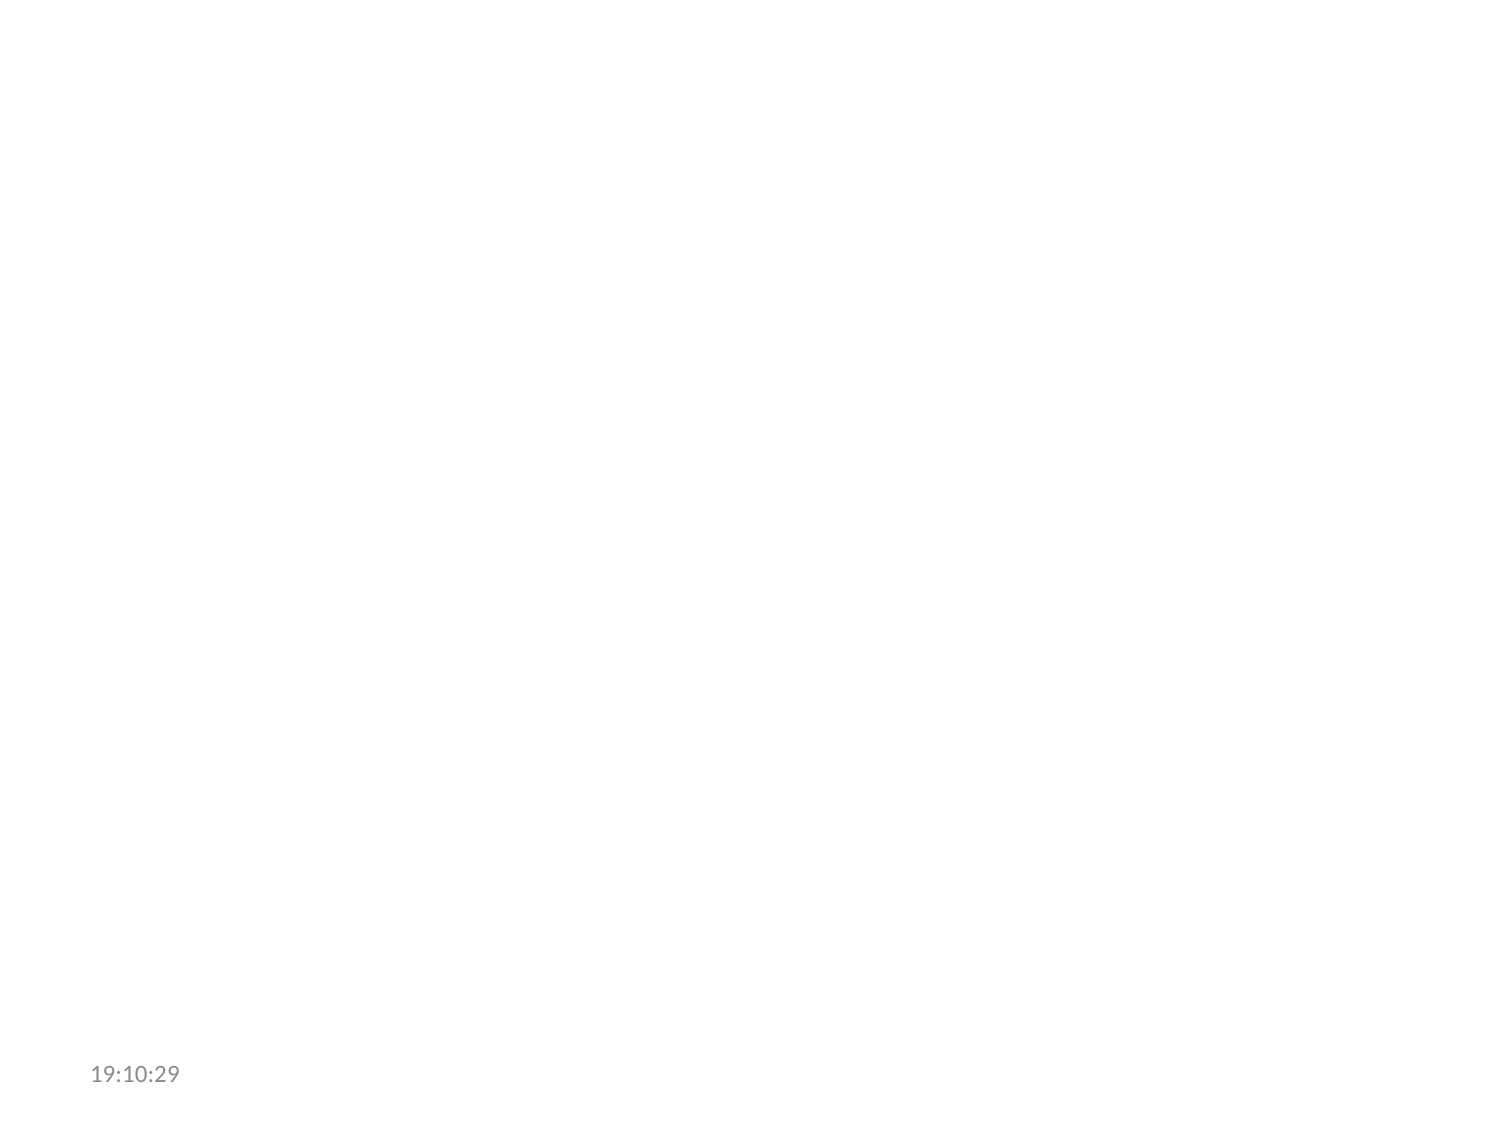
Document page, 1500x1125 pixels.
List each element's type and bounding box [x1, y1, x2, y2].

slide_number [75, 1042, 425, 1103]
